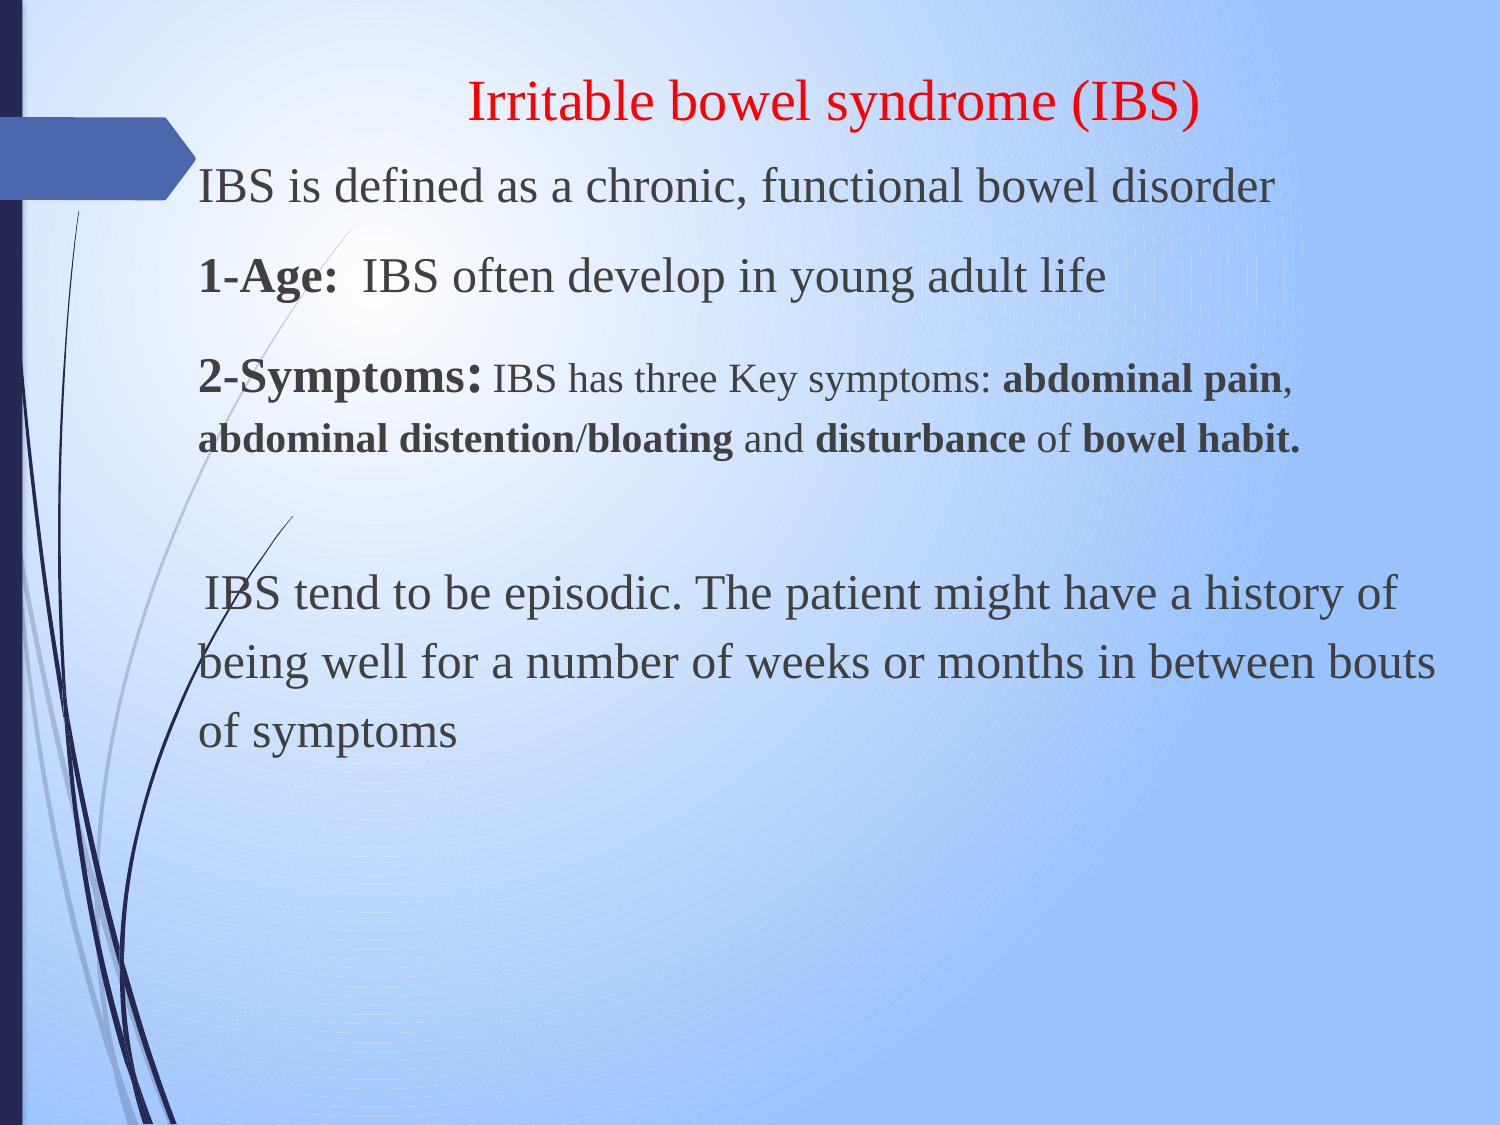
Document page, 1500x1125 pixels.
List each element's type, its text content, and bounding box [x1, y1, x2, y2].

list Irritable bowel syndrome (IBS) IBS is defined as a chronic, functional bowel disorder 1-Age: IBS often develop in young adult life 2-Symptoms: IBS has three Key symptoms: abdominal pain, abdominal distention/bloating and disturbance of bowel habit. IBS tend to be episodic. The patient might have a history of being well for a number of weeks or months in between bouts of symptoms [183, 54, 1500, 1094]
